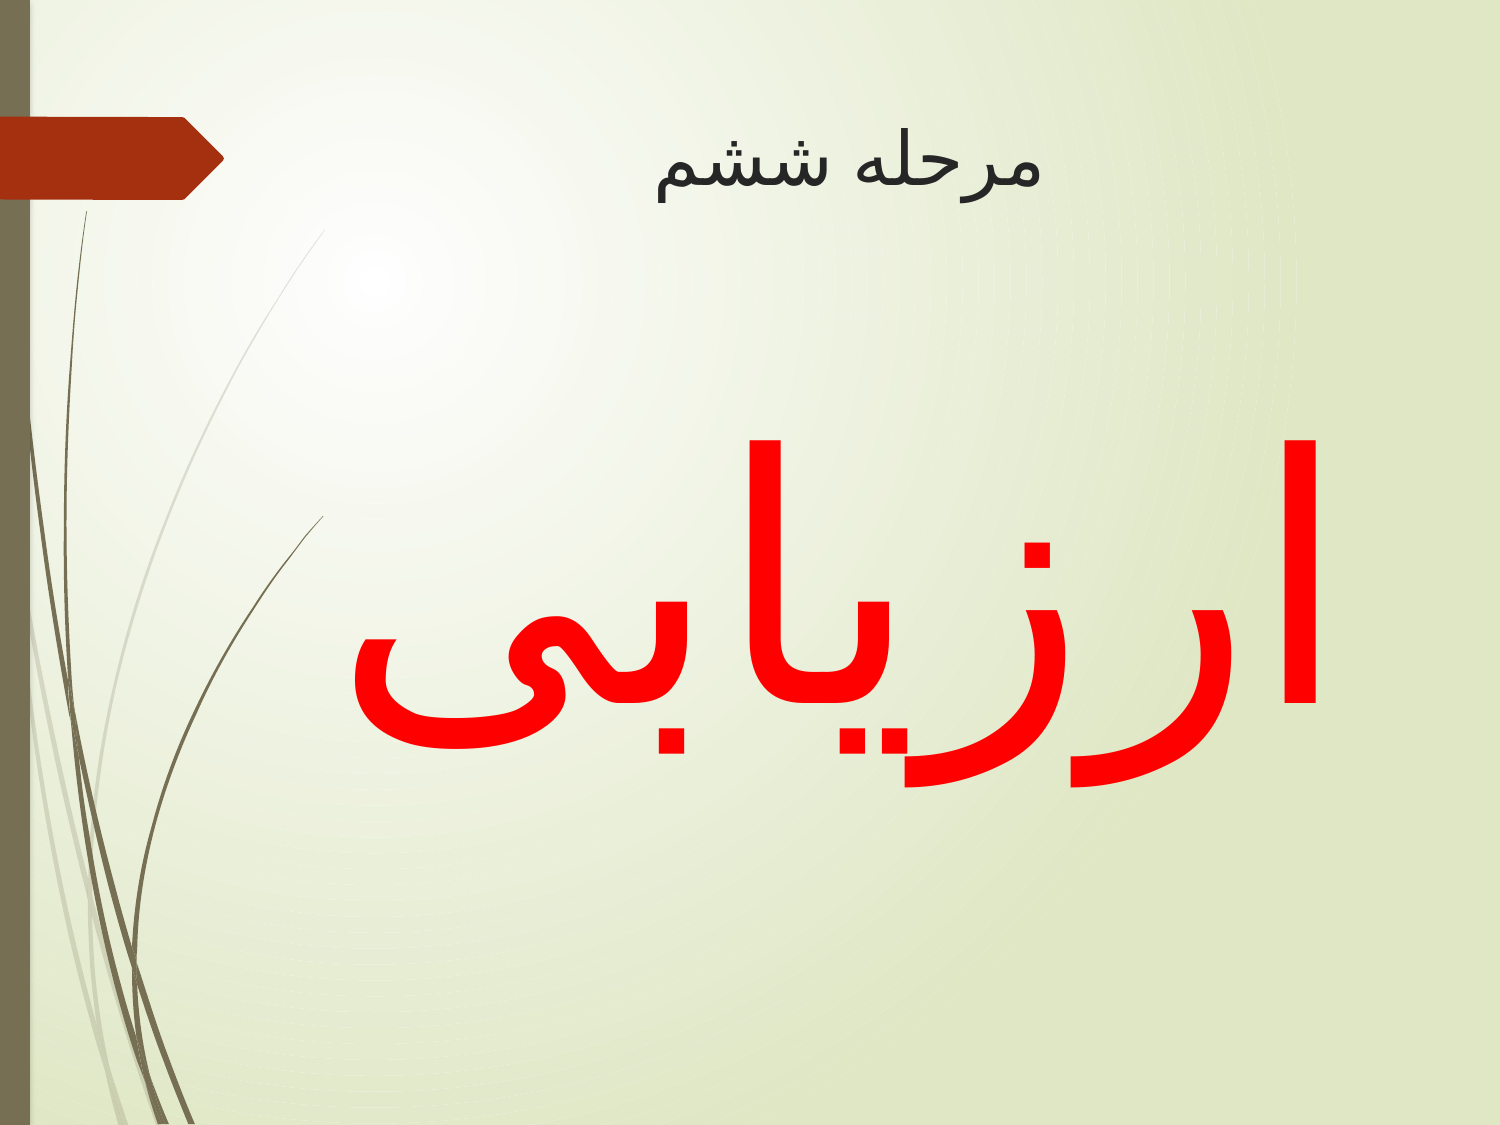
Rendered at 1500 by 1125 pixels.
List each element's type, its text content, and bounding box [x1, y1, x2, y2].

title مرحله ششم [319, 102, 1400, 313]
list ارزیابی [318, 350, 1400, 970]
